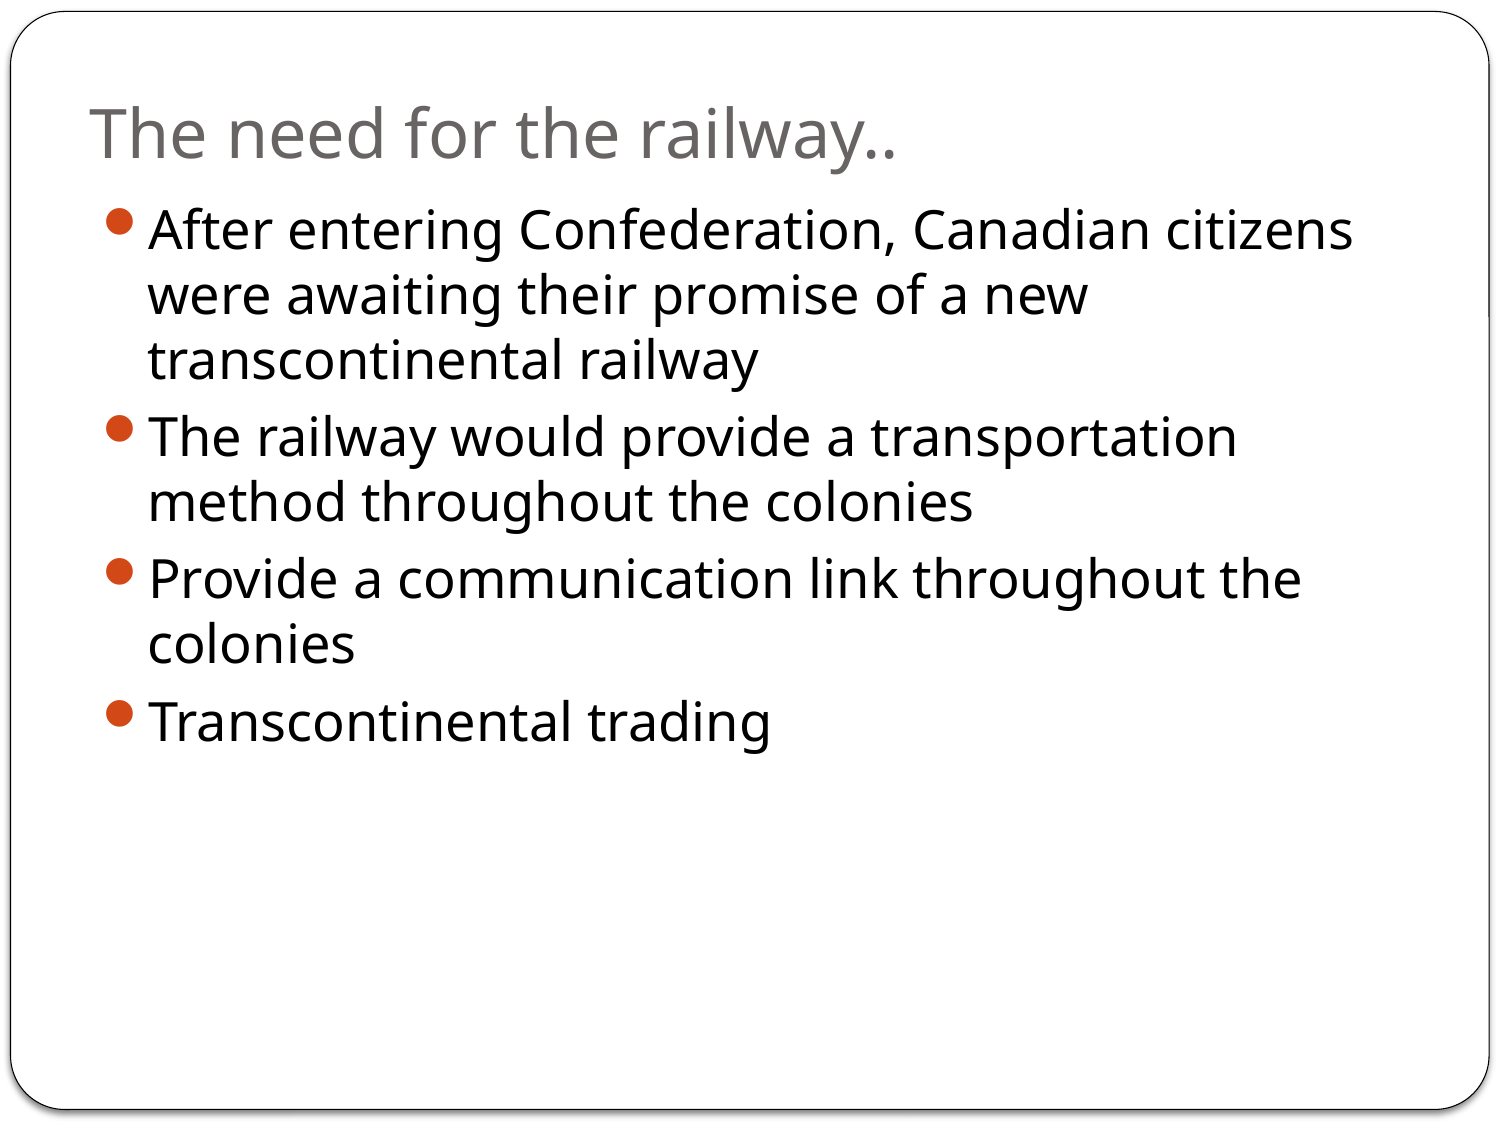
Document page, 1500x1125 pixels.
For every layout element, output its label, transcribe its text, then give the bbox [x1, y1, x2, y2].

title The need for the railway.. [75, 0, 1425, 188]
list After entering Confederation, Canadian citizens were awaiting their promise of a new transcontinental railway The railway would provide a transportation method throughout the colonies Provide a communication link throughout the colonies Transcontinental trading [87, 187, 1430, 875]
